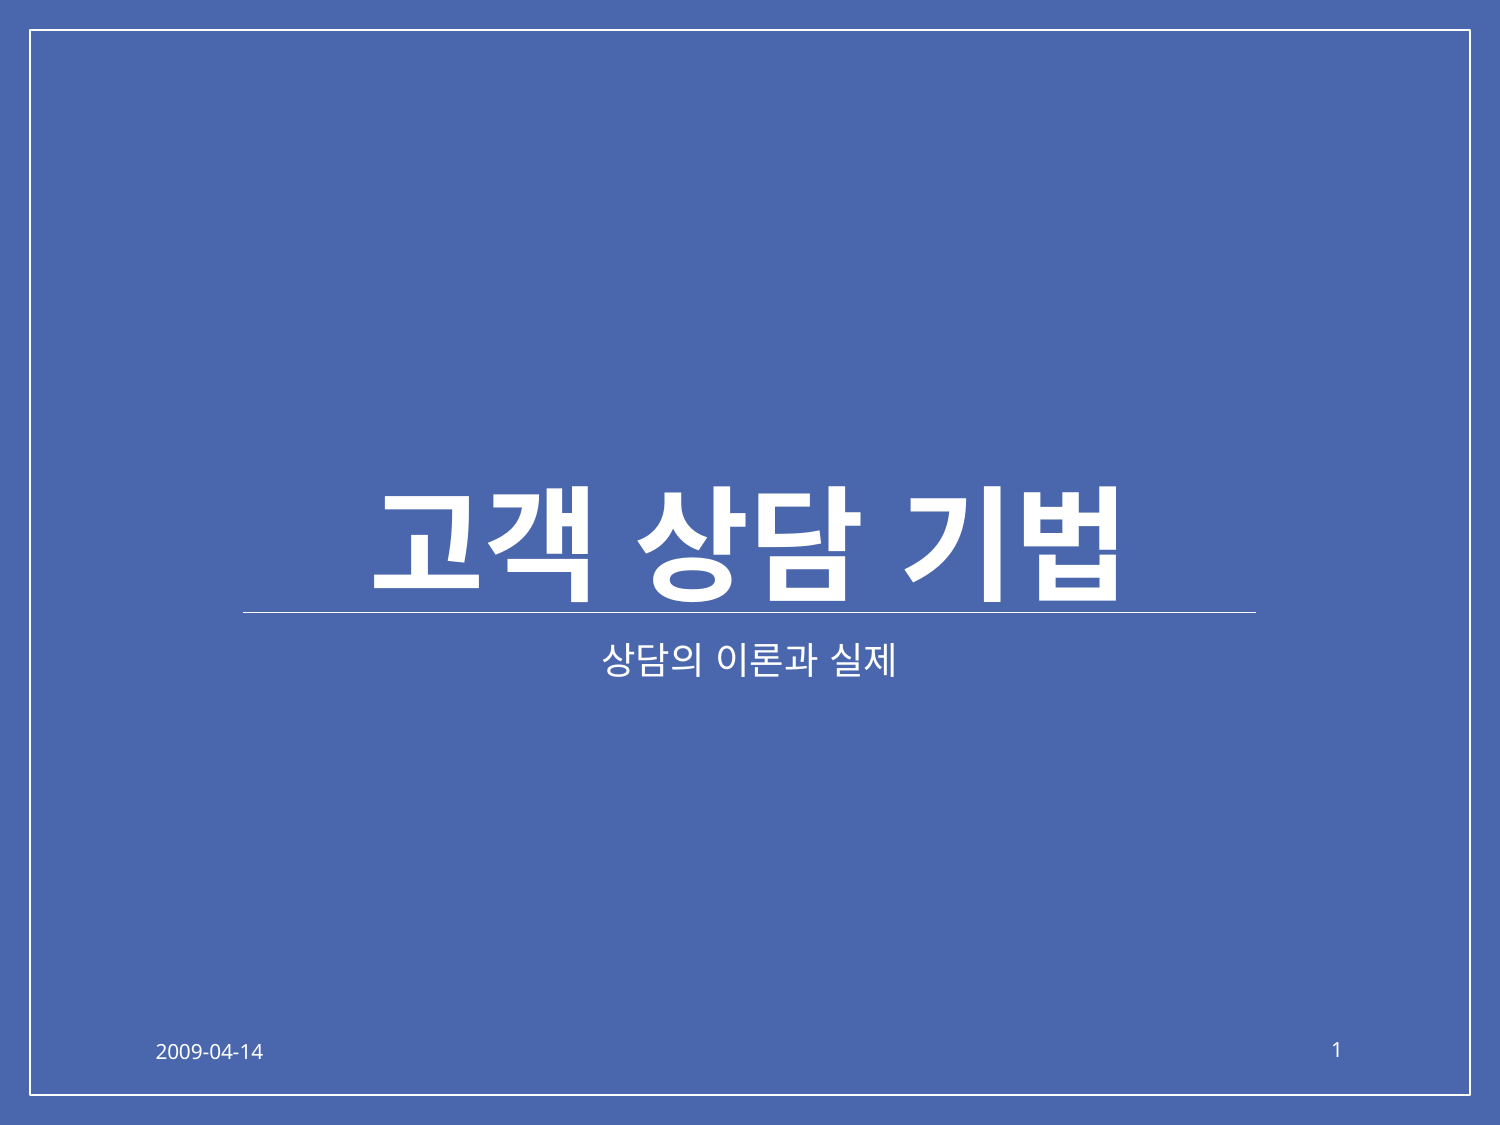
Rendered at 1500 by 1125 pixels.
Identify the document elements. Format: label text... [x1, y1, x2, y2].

slide_number 1 [1147, 1020, 1358, 1081]
subtitle 상담의 이론과 실제 [210, 634, 1289, 863]
title 고객 상담 기법 [136, 144, 1363, 625]
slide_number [140, 1020, 428, 1081]
